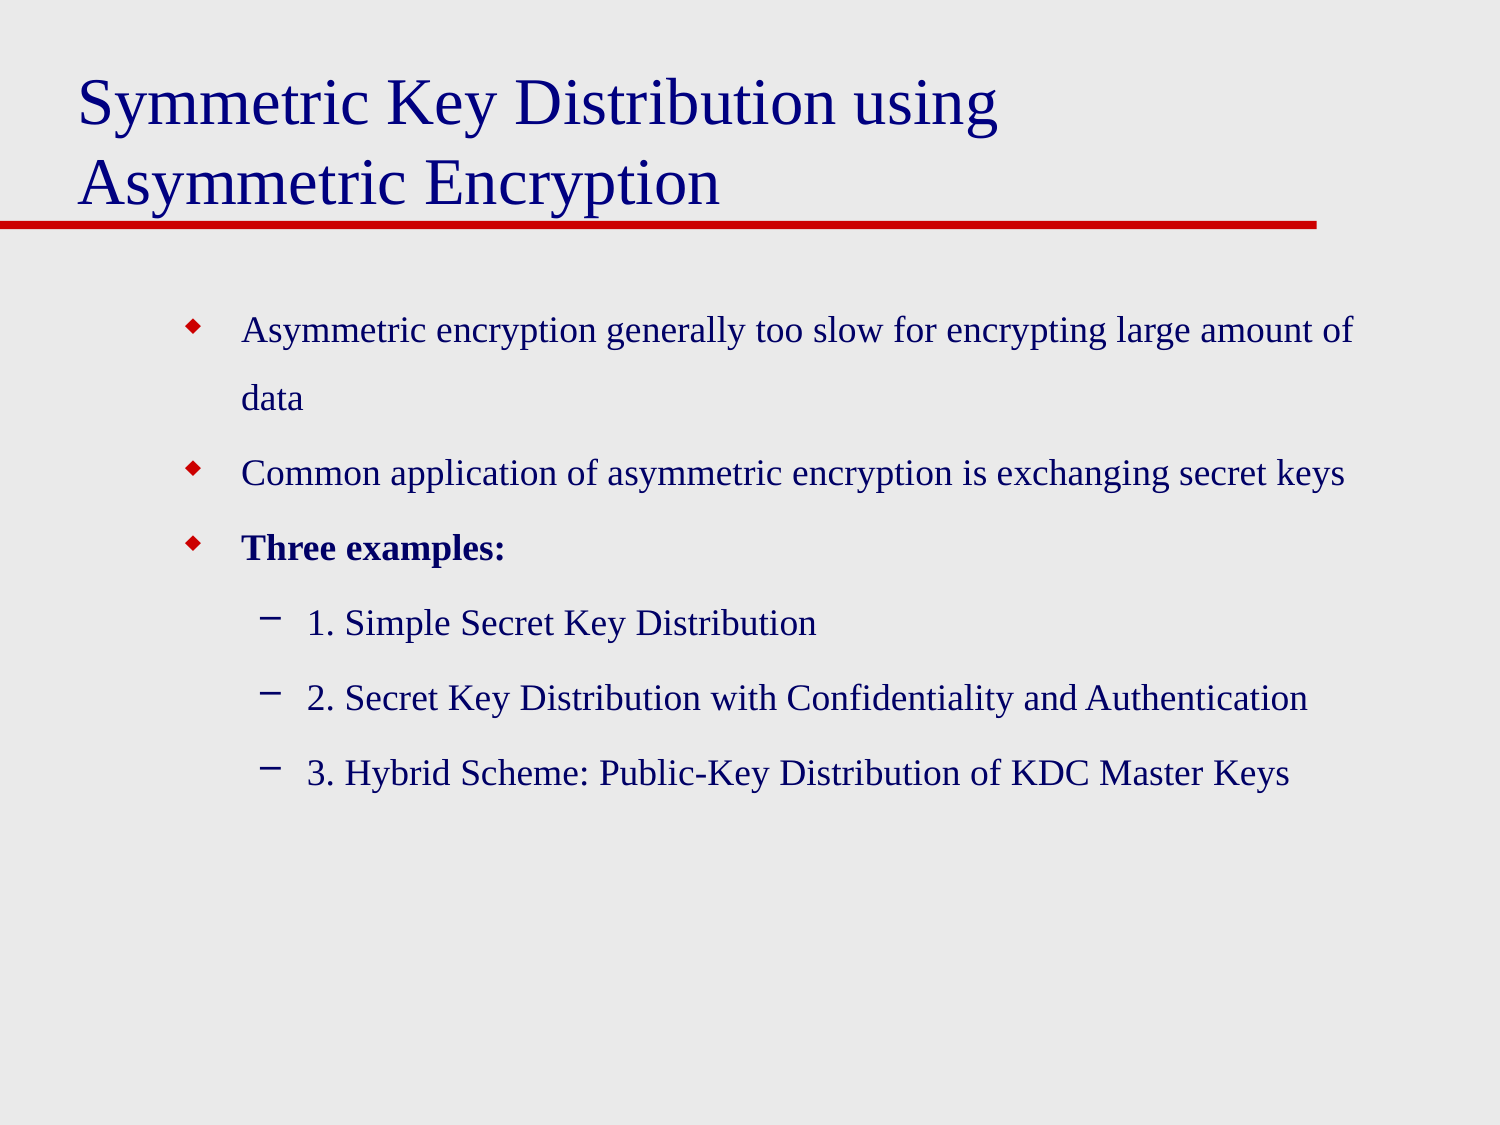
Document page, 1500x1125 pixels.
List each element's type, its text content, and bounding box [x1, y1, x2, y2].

list Asymmetric encryption generally too slow for encrypting large amount of data Common application of asymmetric encryption is exchanging secret keys Three examples: 1. Simple Secret Key Distribution 2. Secret Key Distribution with Confidentiality and Authentication 3. Hybrid Scheme: Public-Key Distribution of KDC Master Keys [169, 274, 1438, 951]
title Symmetric Key Distribution using Asymmetric Encryption [62, 43, 1338, 226]
